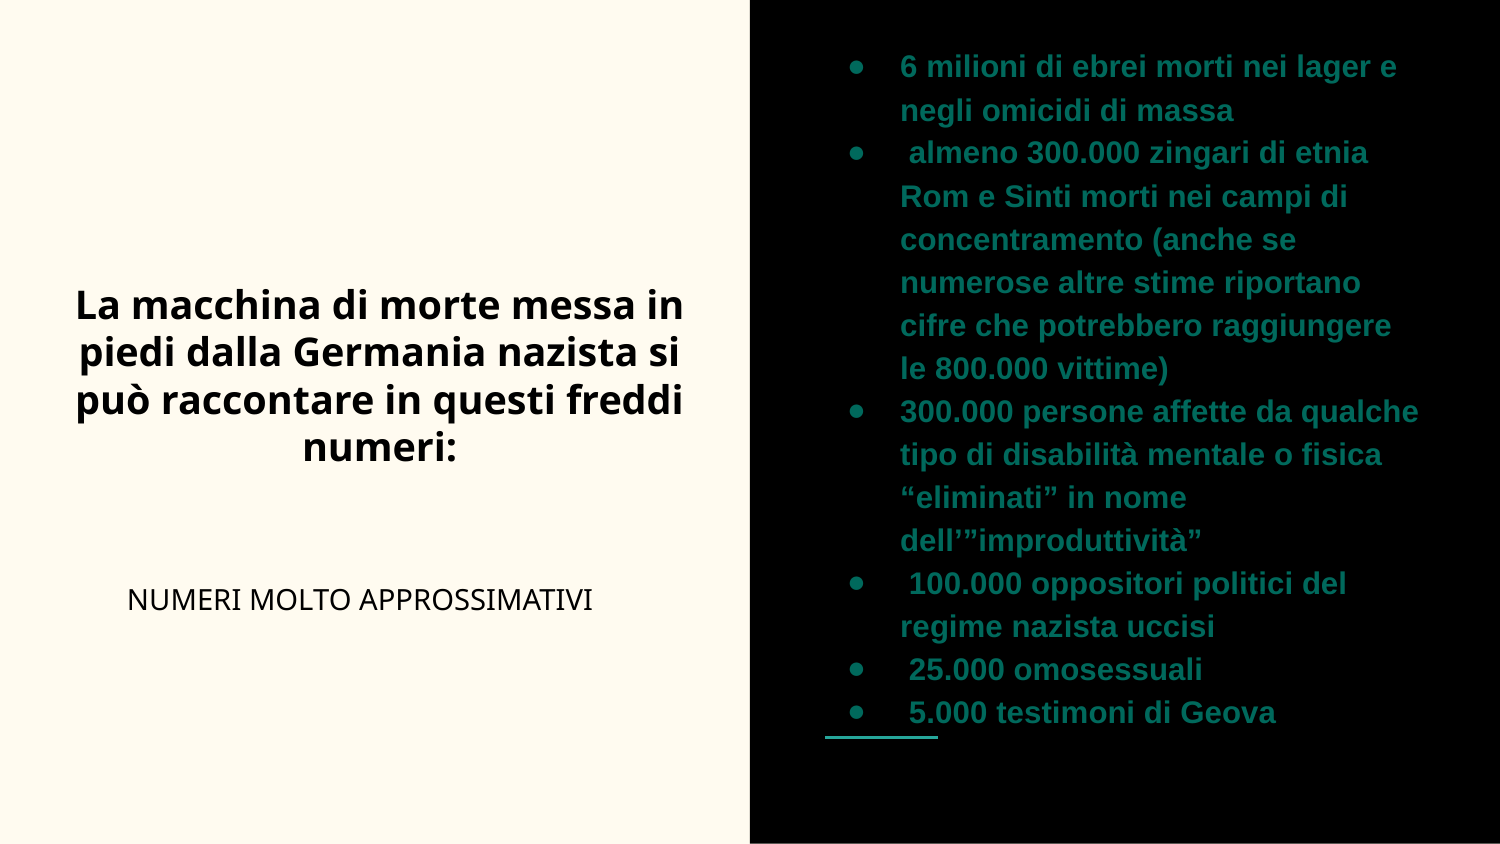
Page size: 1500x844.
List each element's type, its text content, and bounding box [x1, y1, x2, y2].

subtitle La macchina di morte messa in piedi dalla Germania nazista si può raccontare in questi freddi numeri: [47, 264, 712, 486]
list 6 milioni di ebrei morti nei lager e negli omicidi di massa almeno 300.000 zingari di etnia Rom e Sinti morti nei campi di concentramento (anche se numerose altre stime riportano cifre che potrebbero raggiungere le 800.000 vittime) 300.000 persone affette da qualche tipo di disabilità mentale o fisica “eliminati” in nome dell’”improduttività” 100.000 oppositori politici del regime nazista uccisi 25.000 omosessuali 5.000 testimoni di Geova [810, 118, 1440, 653]
text_box NUMERI MOLTO APPROSSIMATIVI [111, 566, 648, 632]
